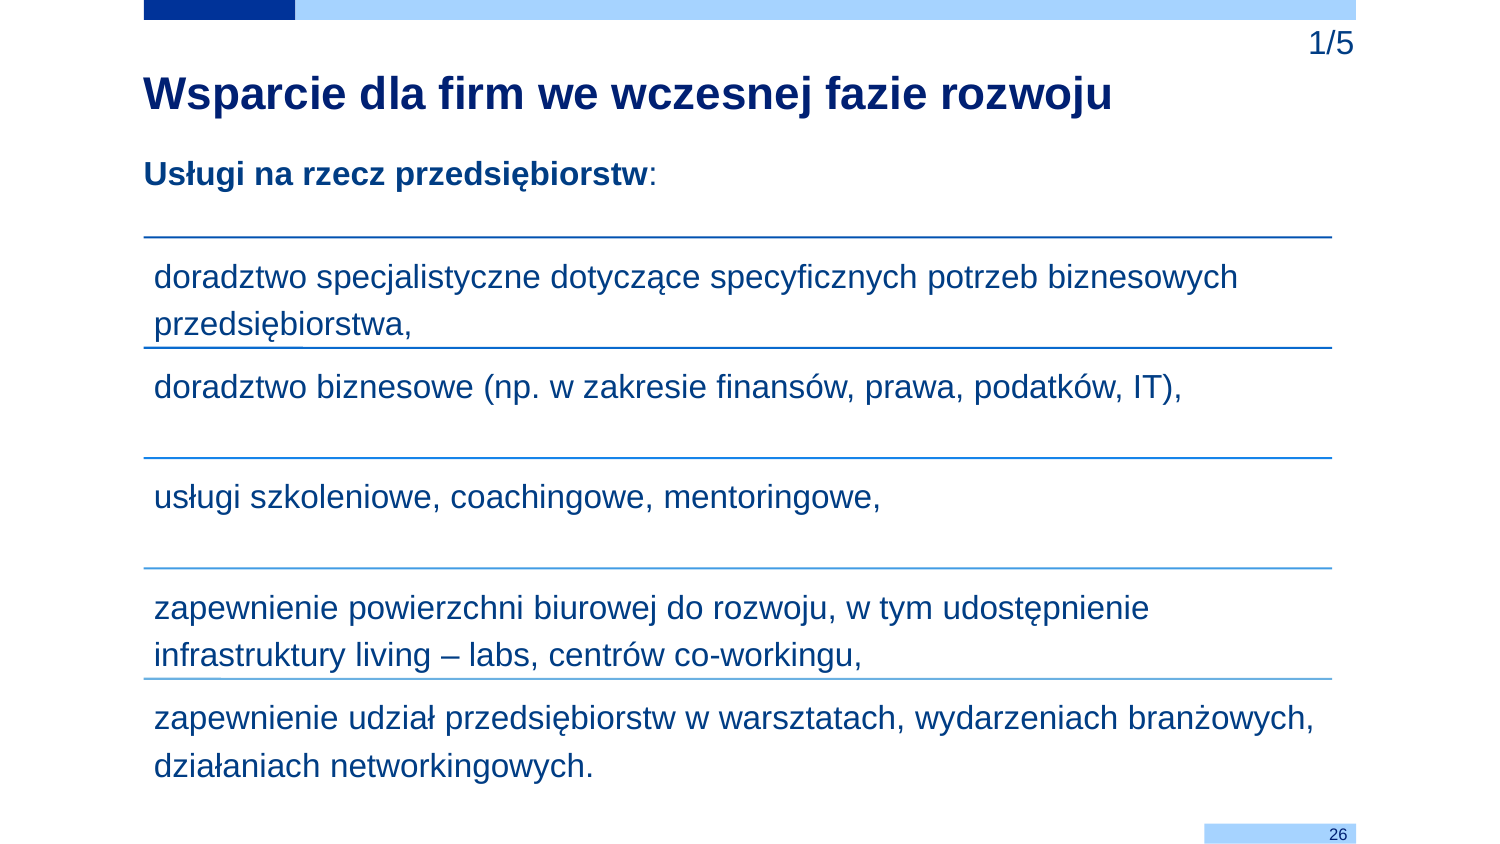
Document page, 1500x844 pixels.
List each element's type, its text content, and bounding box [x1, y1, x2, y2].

text_box 1/5 [1293, 14, 1417, 69]
list Usługi na rzecz przedsiębiorstw: [143, 144, 1333, 203]
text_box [143, 237, 1333, 790]
title Wsparcie dla firm we wczesnej fazie rozwoju [143, 67, 1483, 188]
text_box 26 [1196, 823, 1348, 844]
